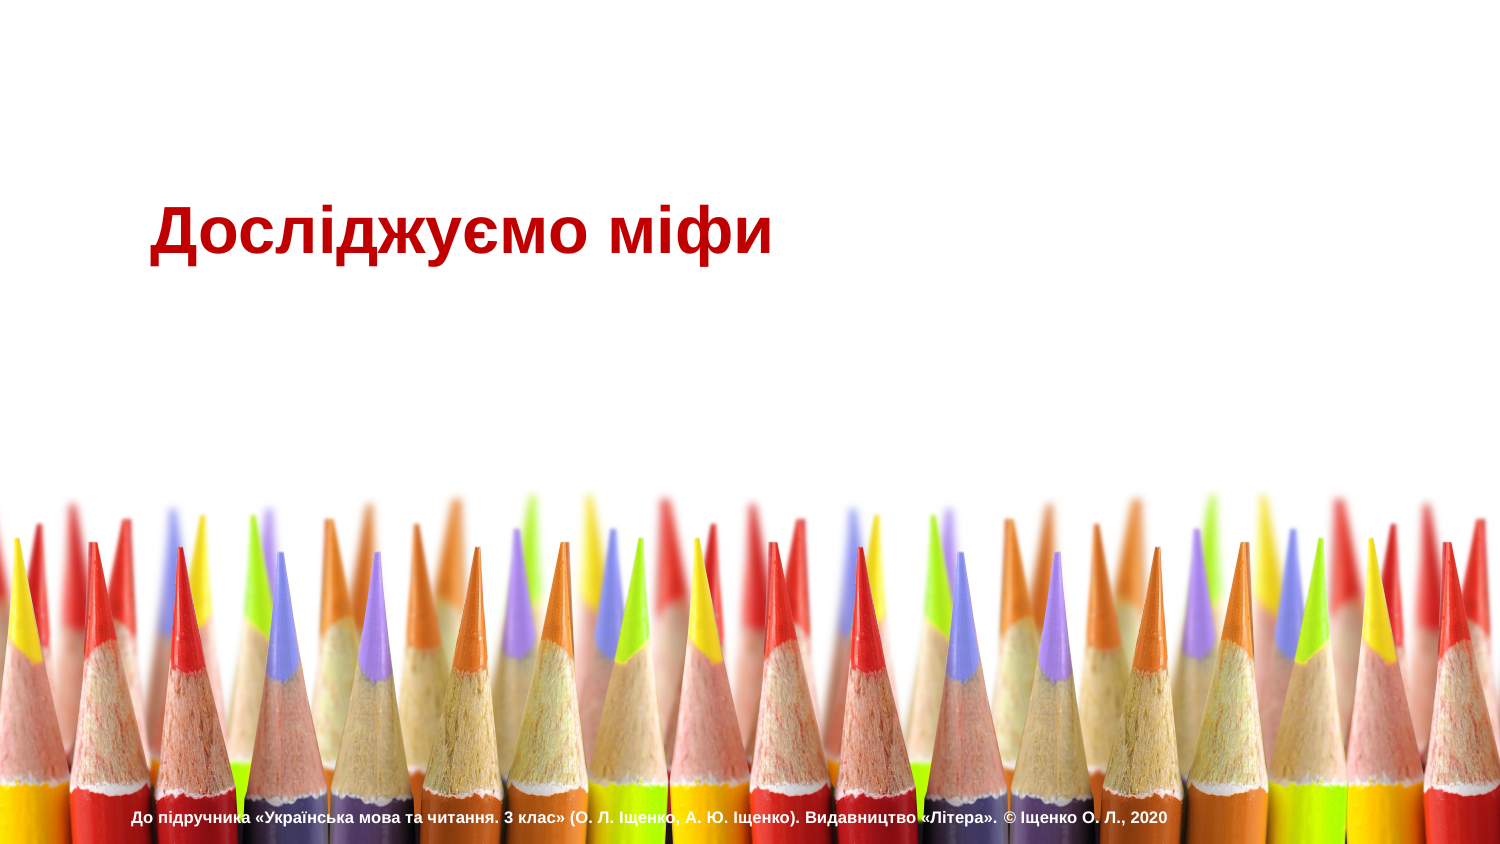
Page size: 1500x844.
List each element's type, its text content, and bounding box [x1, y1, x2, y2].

picture [0, 484, 1500, 844]
text_box Досліджуємо міфи [135, 173, 1447, 274]
text_box До підручника «Українська мова та читання. 3 клас» (О. Л. Іщенко, А. Ю. Іщенко). Видавництво «Літера». © Іщенко О. Л., 2020 [0, 799, 1400, 844]
